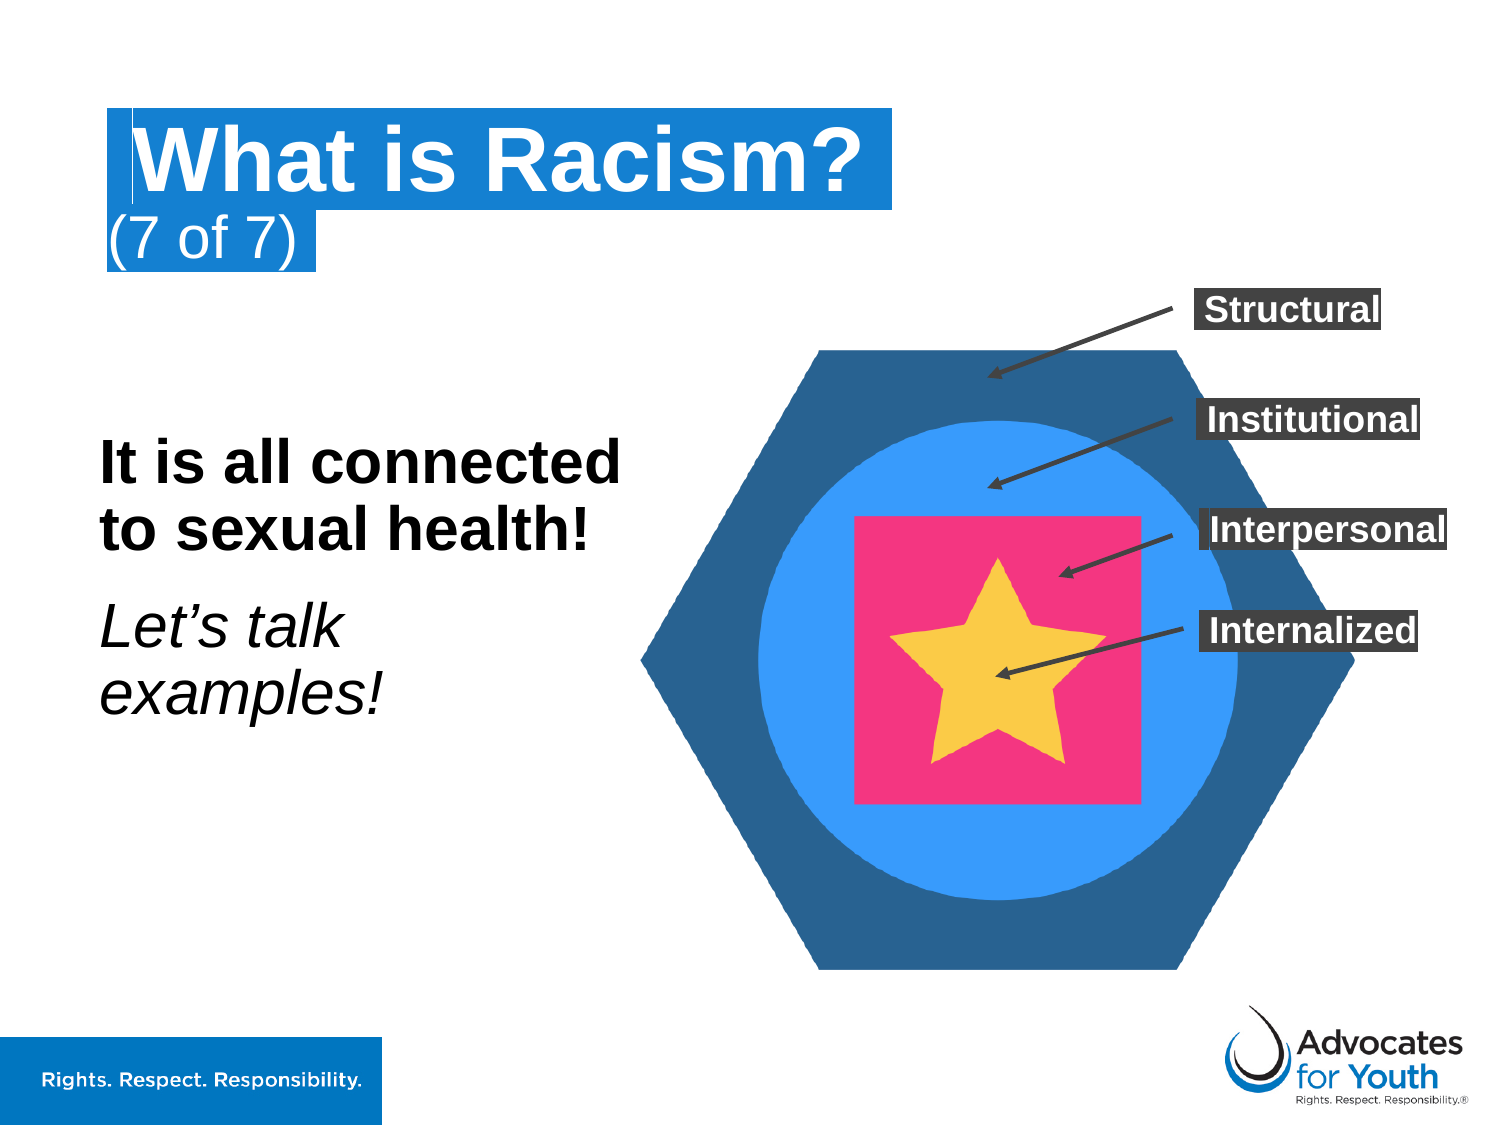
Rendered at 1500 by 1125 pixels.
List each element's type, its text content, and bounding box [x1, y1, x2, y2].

picture [0, 1037, 382, 1125]
text_box Internalized [1359, 598, 1476, 659]
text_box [994, 628, 1184, 677]
text_box Institutional [1359, 387, 1476, 448]
text_box Structural [1120, 277, 1455, 338]
picture [1200, 990, 1500, 1125]
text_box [986, 307, 1173, 378]
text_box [1058, 535, 1173, 577]
title What is Racism? (7 of 7) [92, 99, 1368, 288]
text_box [986, 418, 1173, 489]
picture [640, 350, 1355, 970]
list It is all connected to sexual health! Let’s talk examples! [84, 421, 653, 1002]
text_box Interpersonal [1359, 497, 1491, 558]
